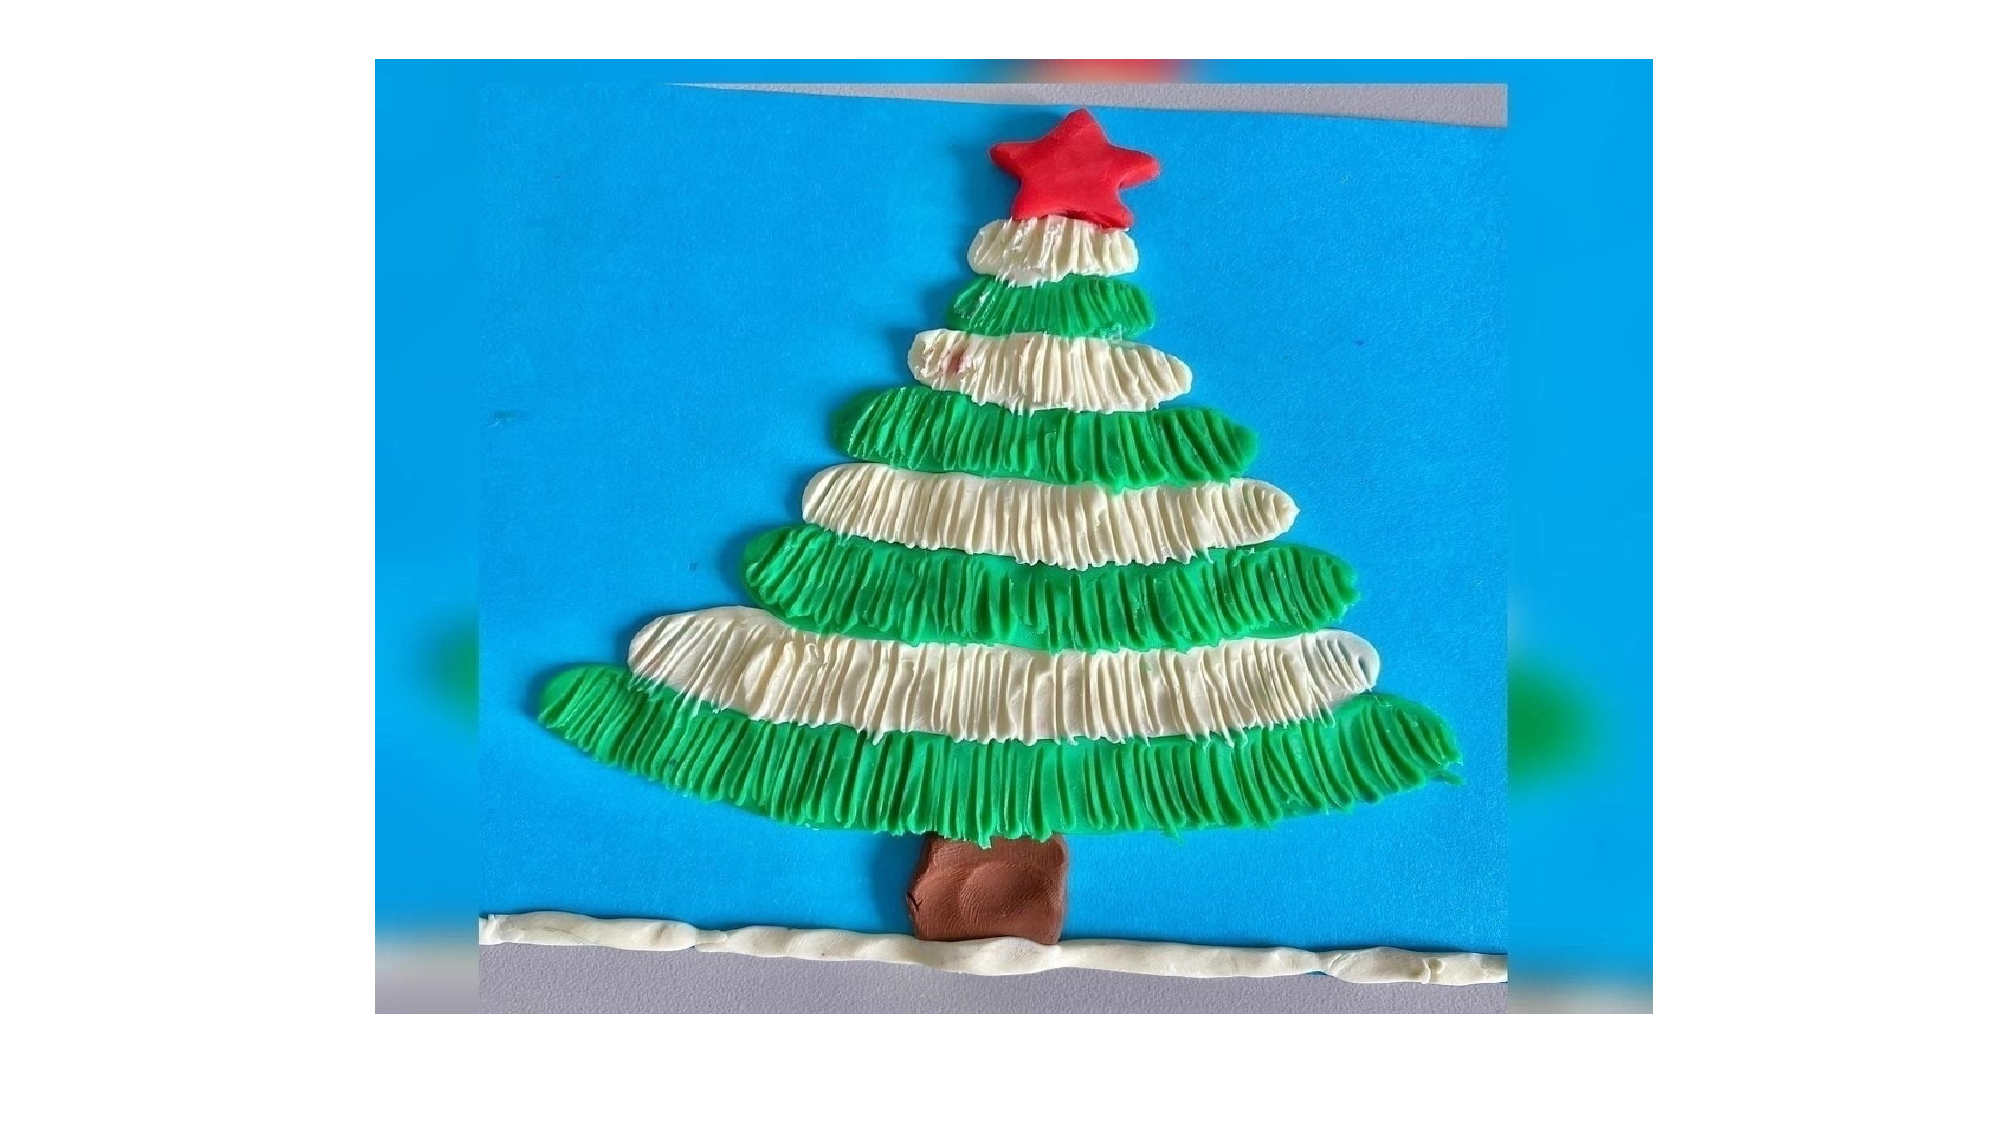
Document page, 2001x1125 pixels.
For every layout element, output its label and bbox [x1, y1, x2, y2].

list [374, 59, 1653, 1014]
